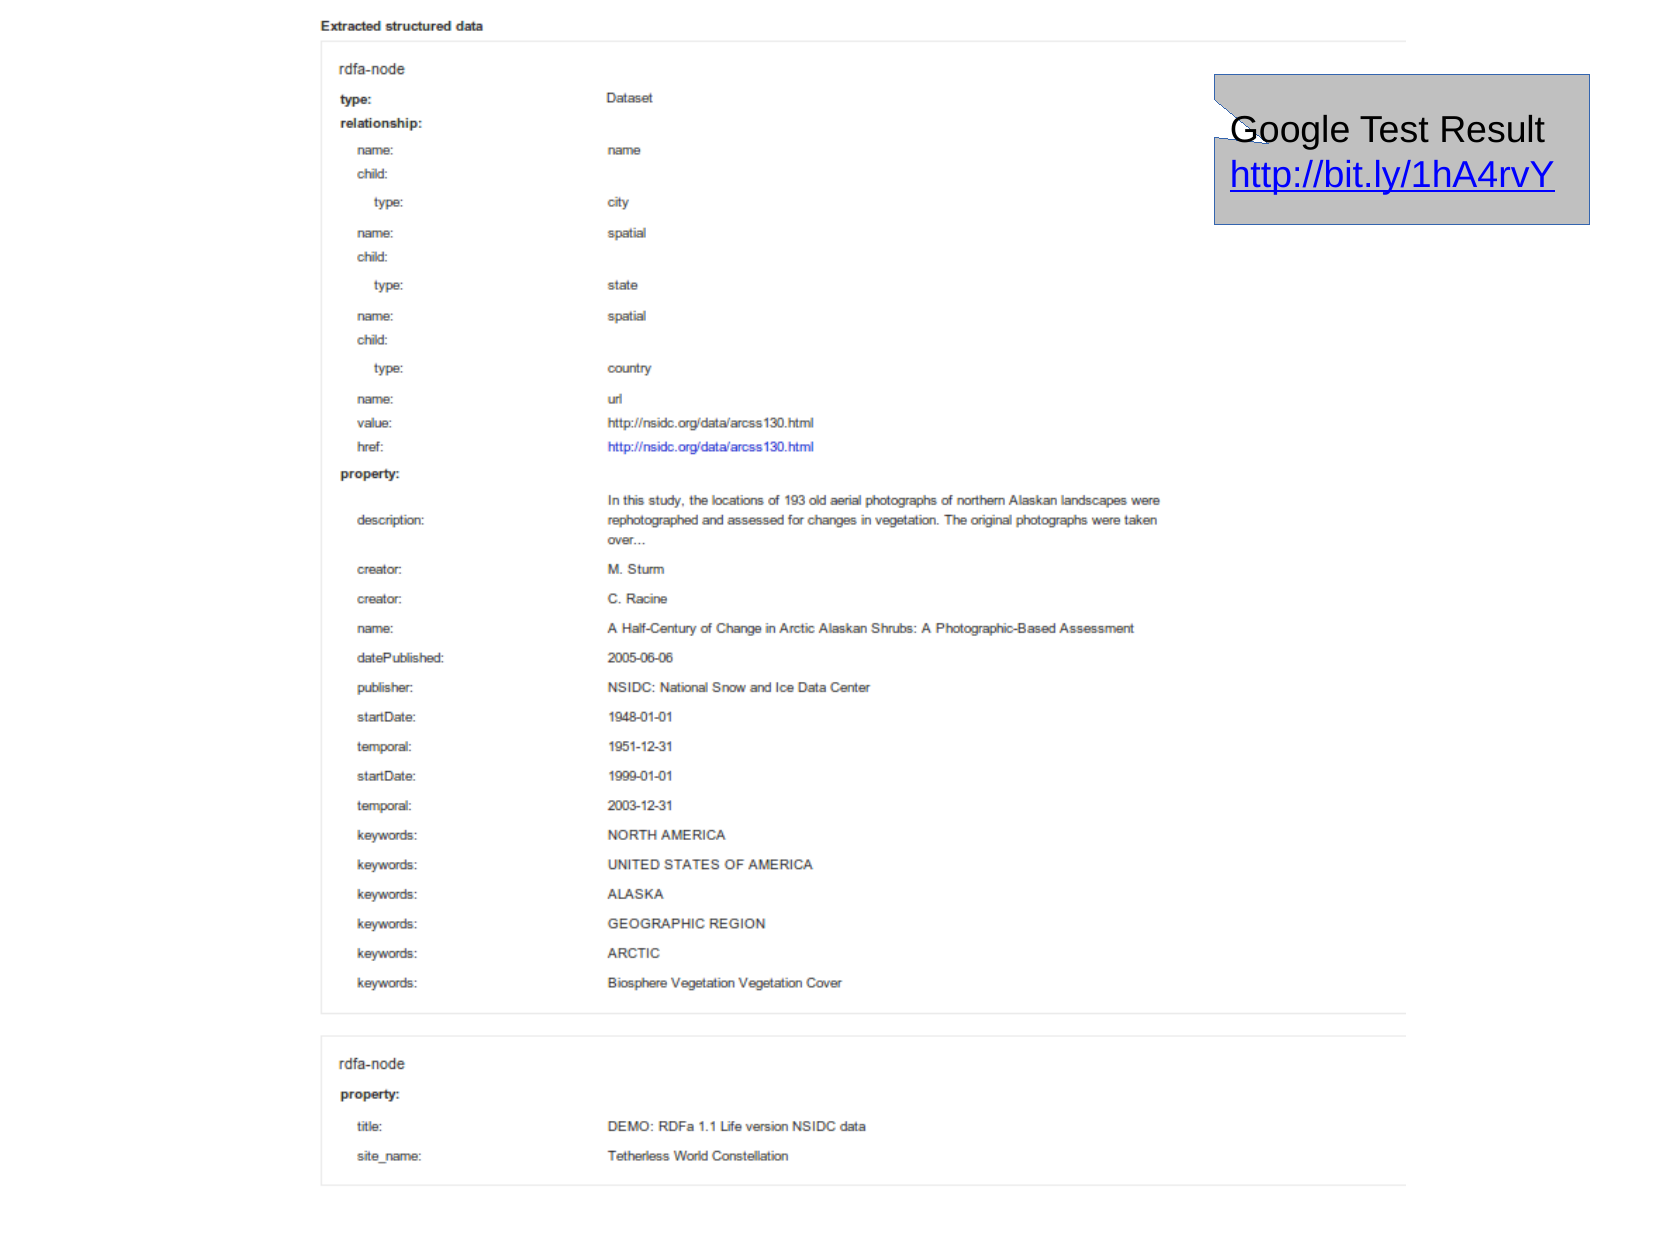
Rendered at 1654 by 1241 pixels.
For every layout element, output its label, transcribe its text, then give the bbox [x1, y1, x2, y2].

picture [280, 7, 1406, 1241]
text_box Google Test Result http://bit.ly/1hA4rvY [1410, 74, 1590, 225]
